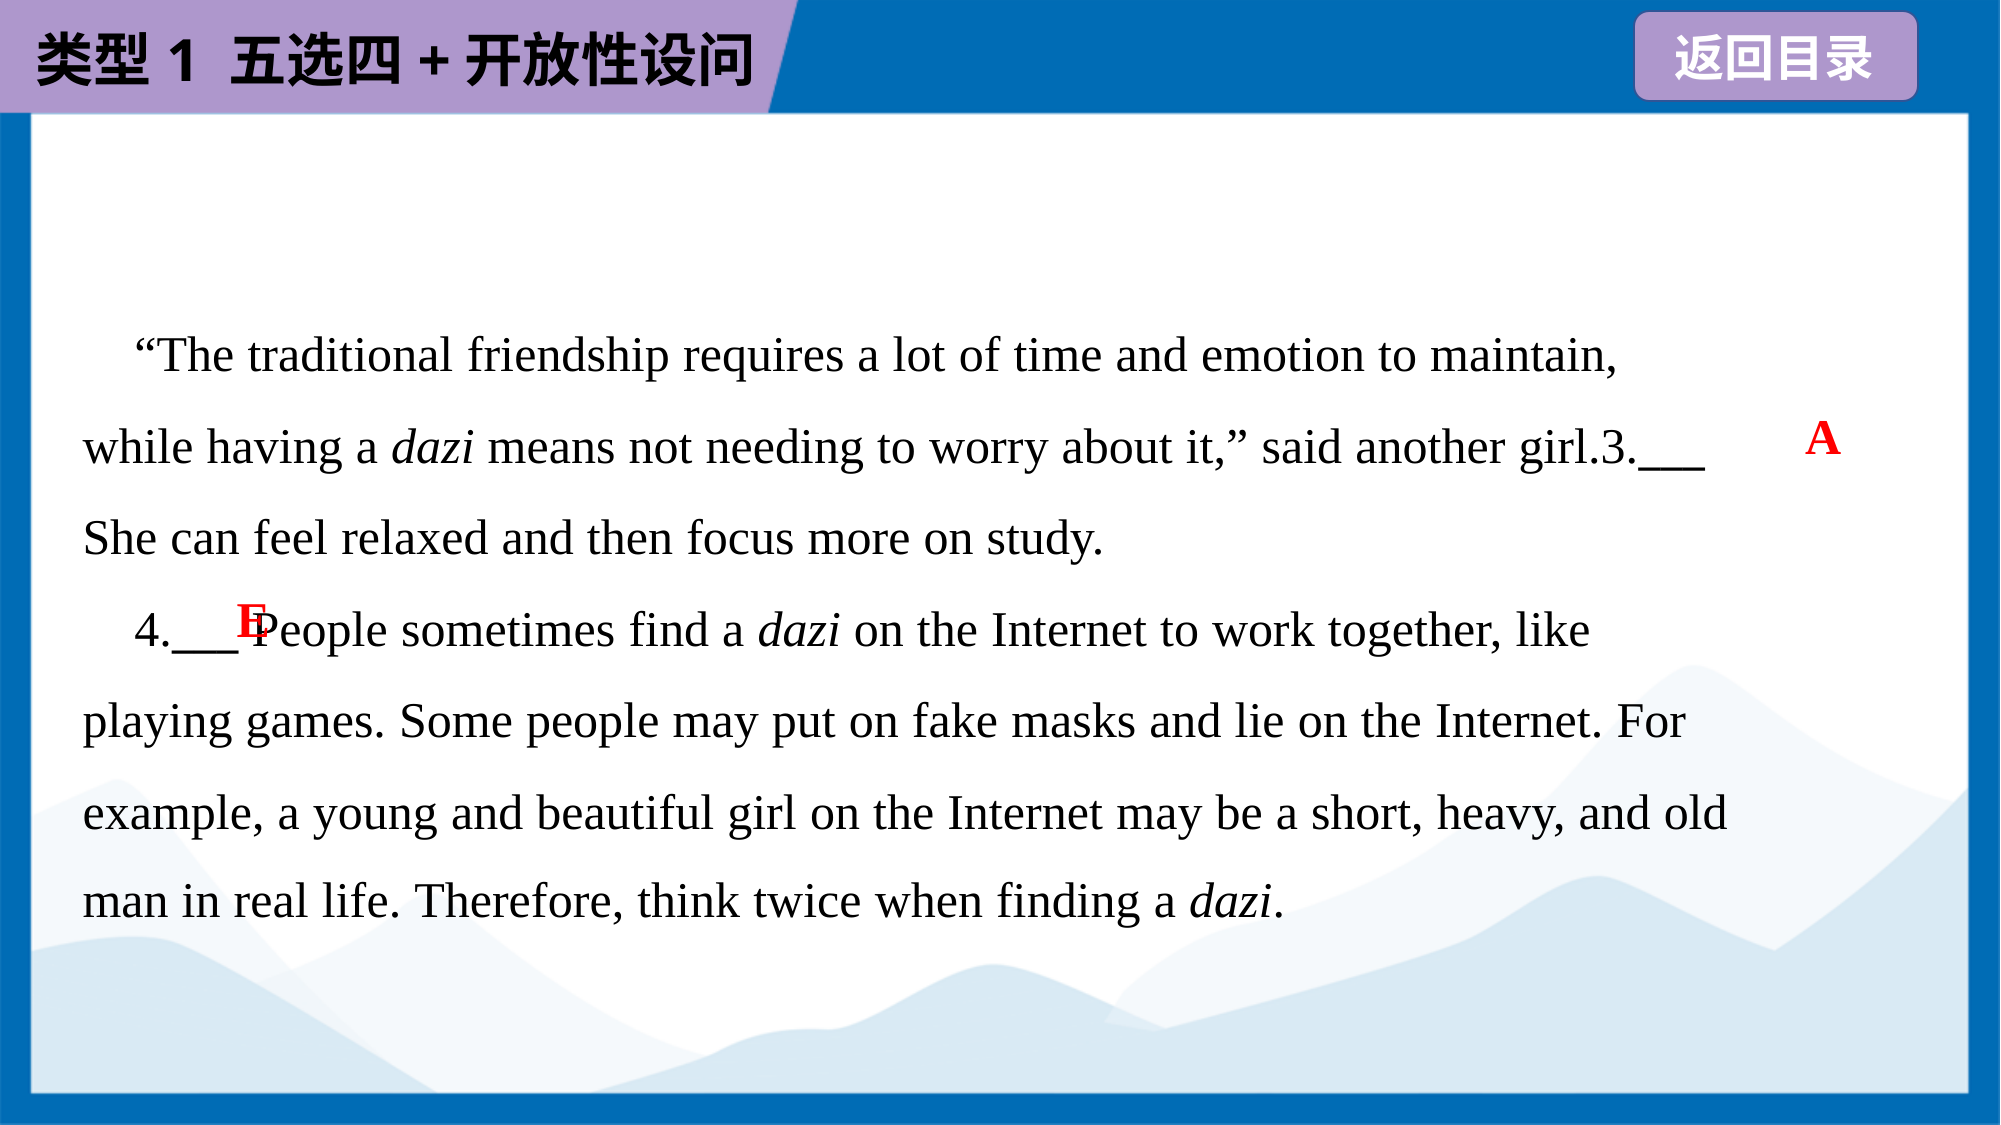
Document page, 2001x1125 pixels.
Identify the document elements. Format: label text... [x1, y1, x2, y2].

text_box E [218, 560, 289, 639]
text_box A [1786, 376, 1860, 456]
text_box “The traditional friendship requires a lot of time and emotion to maintain, while having a dazi means not needing to worry about it,” said another girl.3.___ She can feel relaxed and then focus more on study. 4.___ People sometimes find a dazi on the Internet to work together, like playing games. Some people may put on fake masks and lie on the Internet. For example, a young and beautiful girl on the Internet may be a short, heavy, and old man in real life. Therefore, think twice when finding a dazi. [82, 289, 1917, 918]
picture [0, 0, 2000, 1125]
